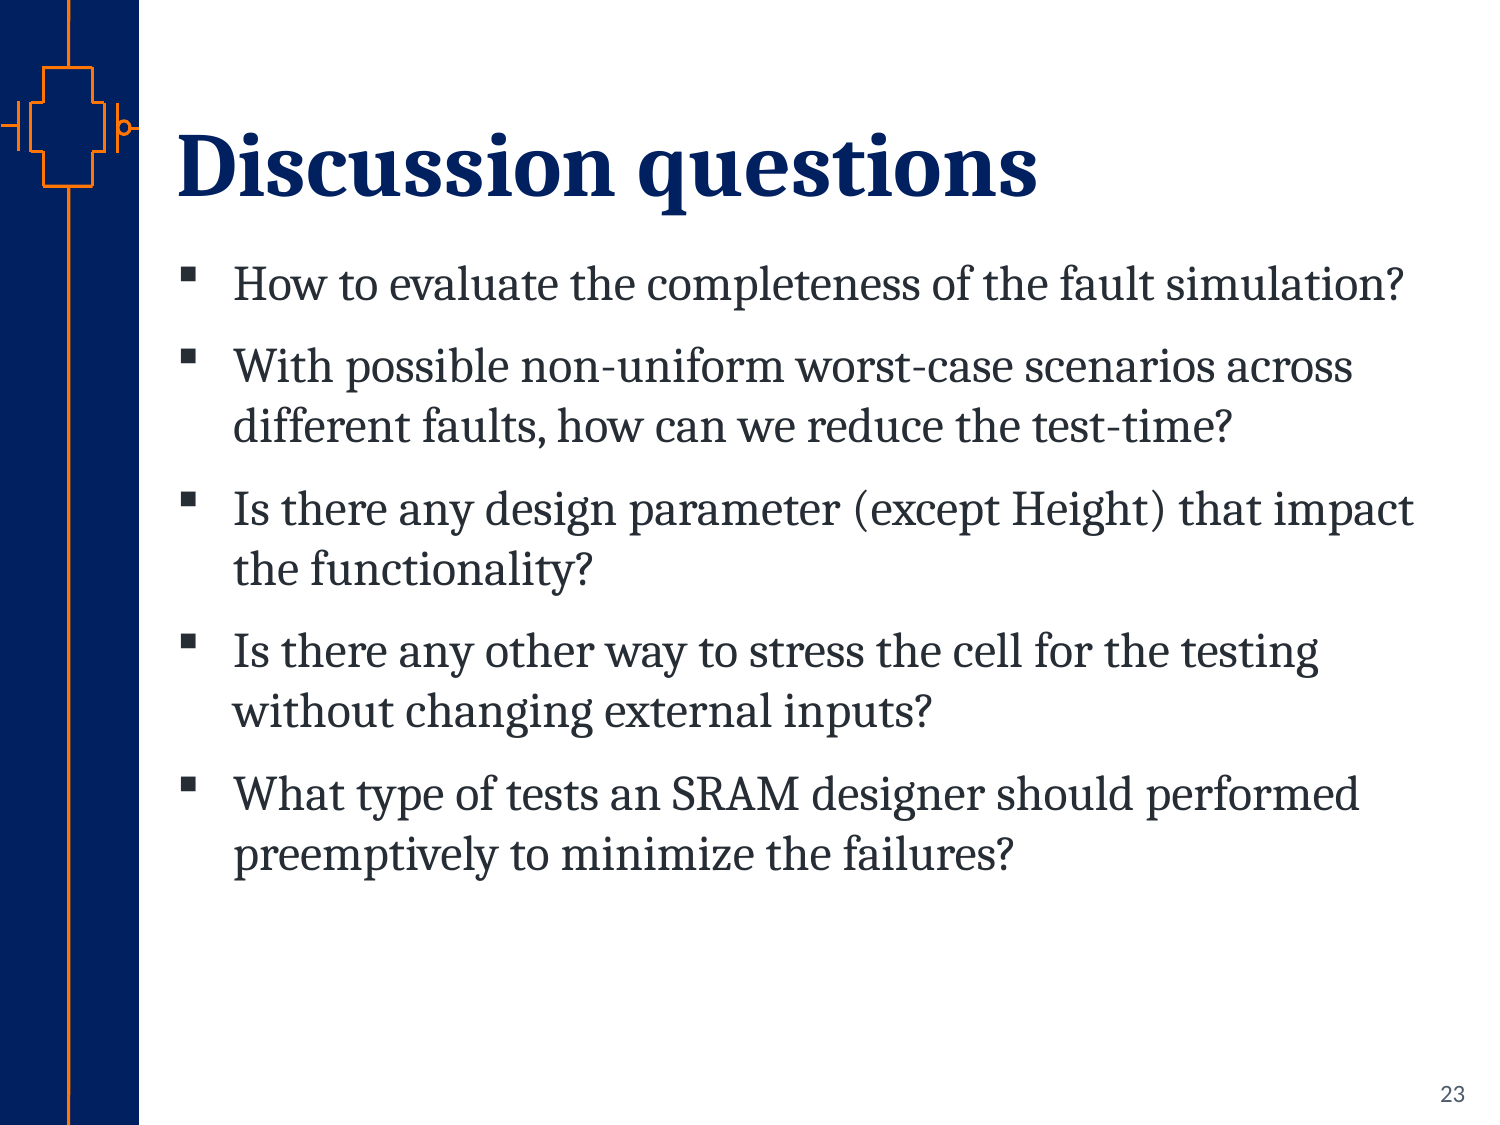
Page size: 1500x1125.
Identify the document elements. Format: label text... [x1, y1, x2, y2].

title Discussion questions [161, 34, 1350, 223]
list How to evaluate the completeness of the fault simulation? With possible non-uniform worst-case scenarios across different faults, how can we reduce the test-time? Is there any design parameter (except Height) that impact the functionality? Is there any other way to stress the cell for the testing without changing external inputs? What type of tests an SRAM designer should performed preemptively to minimize the failures? [161, 242, 1488, 1063]
slide_number 23 [1425, 1062, 1488, 1123]
